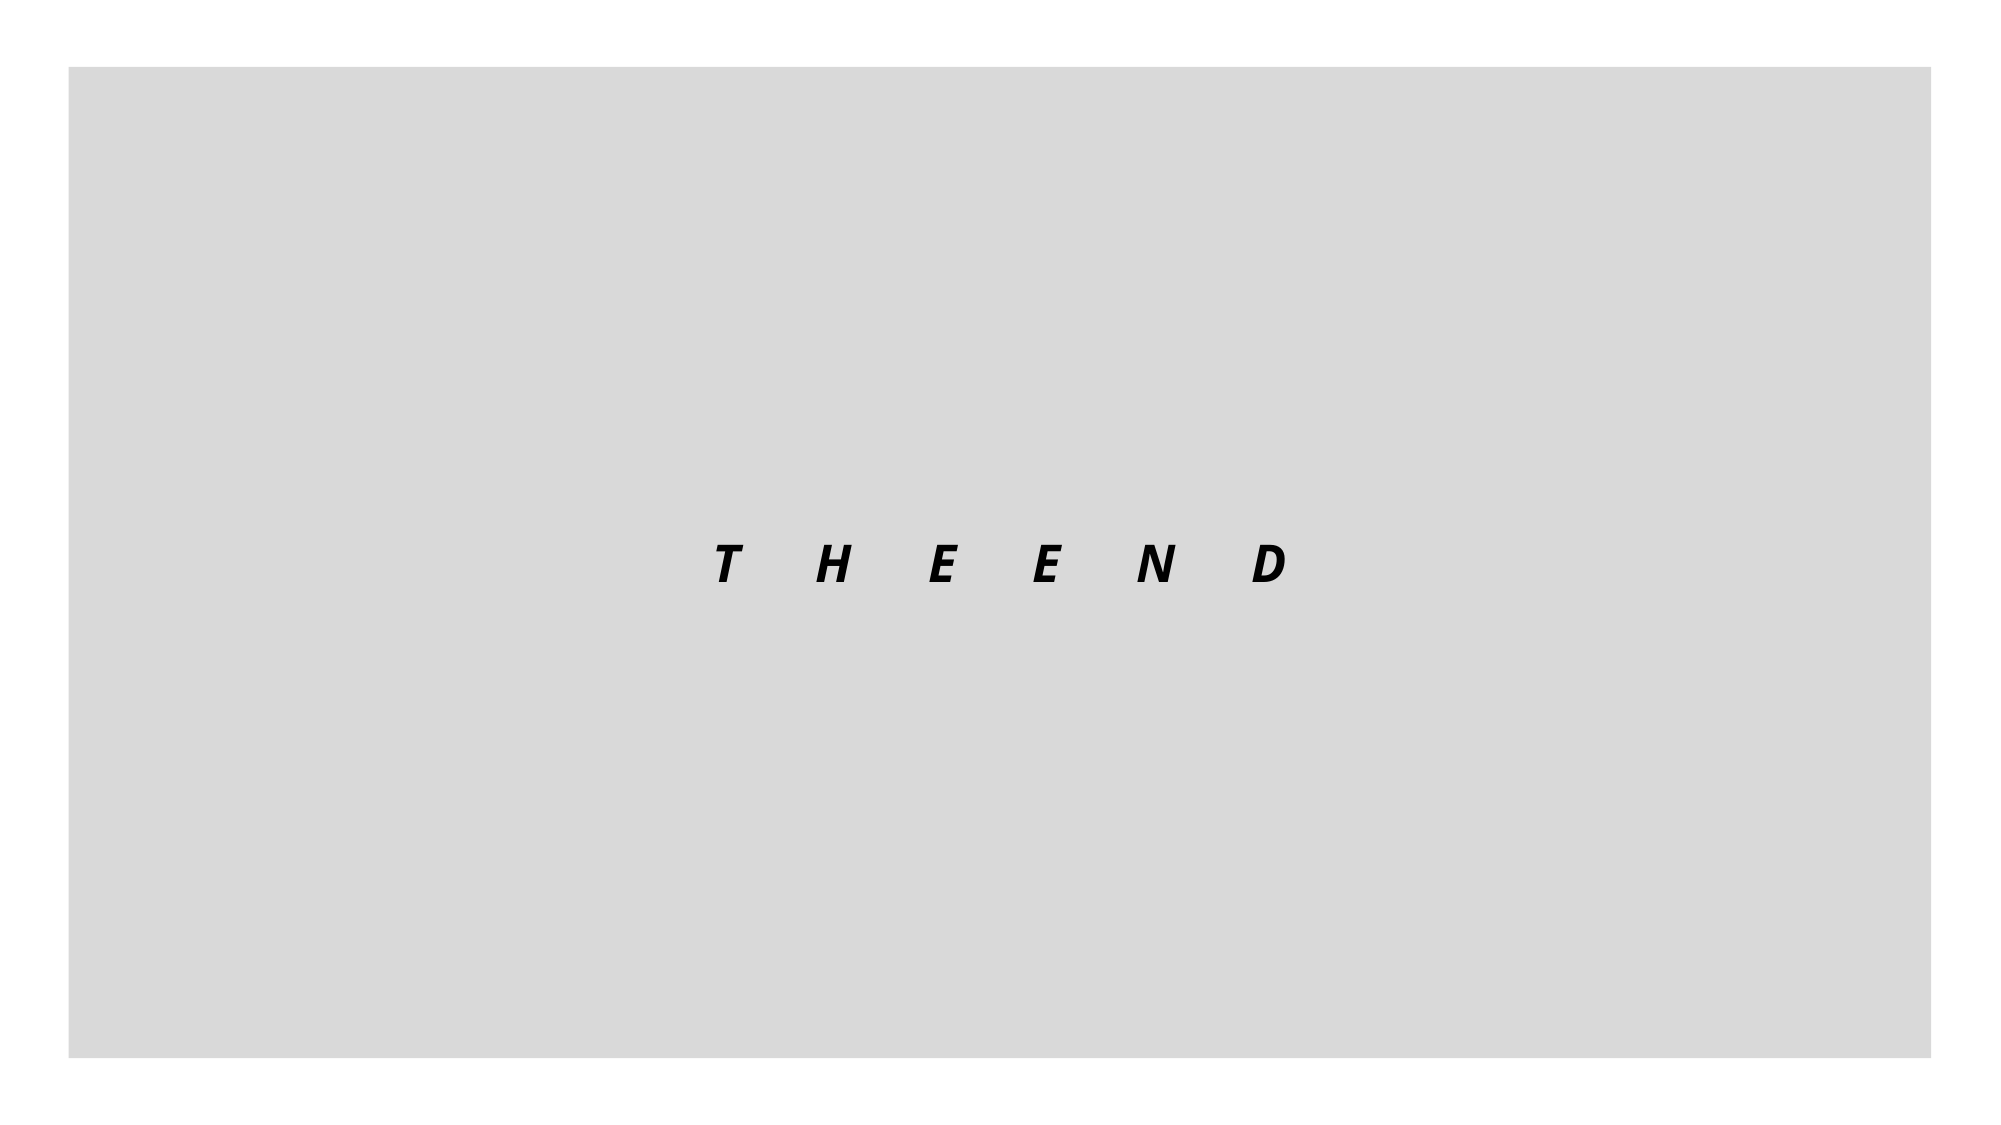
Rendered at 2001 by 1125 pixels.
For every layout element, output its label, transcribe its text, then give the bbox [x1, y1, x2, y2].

text_box T H E E N D [337, 523, 1663, 601]
text_box [68, 66, 1932, 1059]
